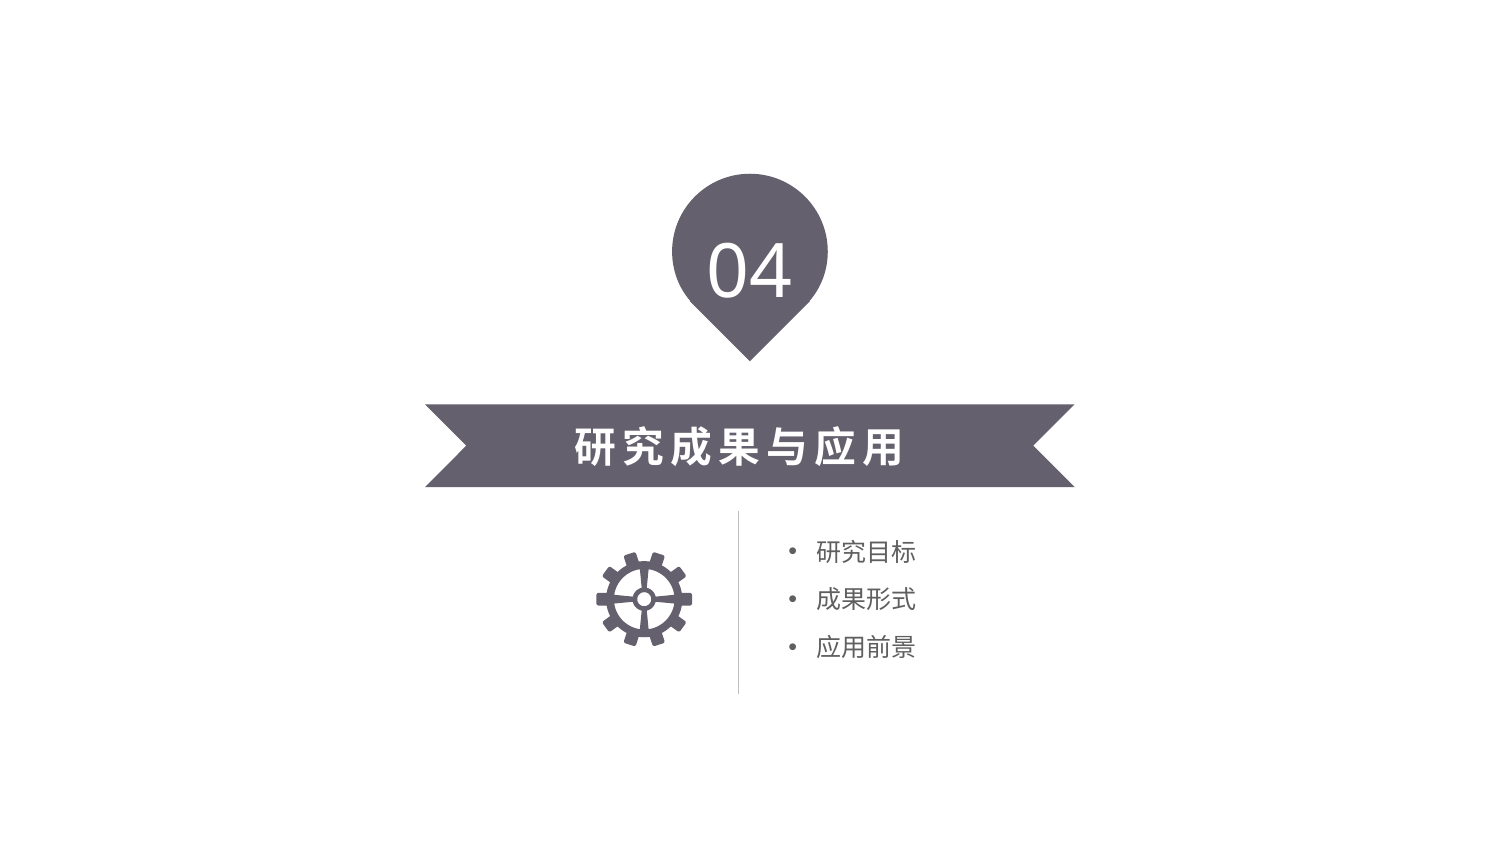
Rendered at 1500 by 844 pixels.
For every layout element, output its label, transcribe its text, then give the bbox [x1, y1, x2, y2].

text_box [422, 403, 1078, 489]
text_box 成果形式 [773, 576, 1057, 622]
text_box 应用前景 [773, 624, 1057, 670]
text_box 04 [671, 172, 829, 363]
text_box 研究目标 [773, 528, 1057, 574]
text_box [596, 552, 693, 647]
text_box 研究成果与应用 [480, 412, 999, 478]
